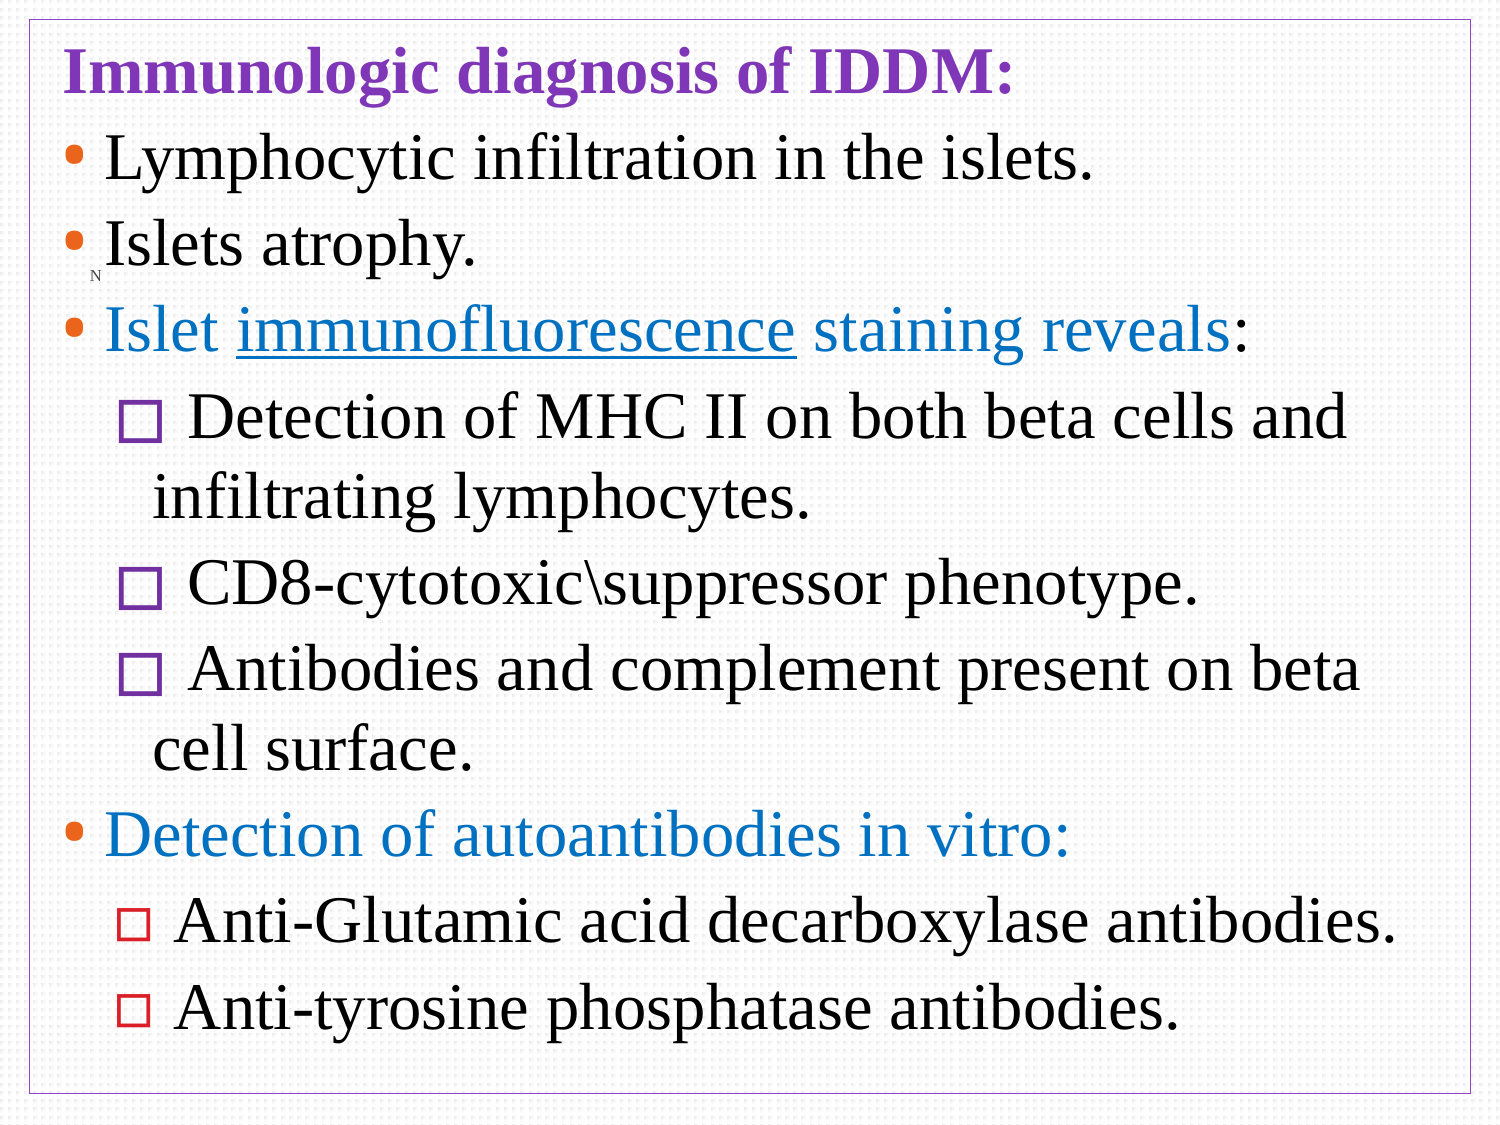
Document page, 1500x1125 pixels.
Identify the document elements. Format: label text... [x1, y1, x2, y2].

list Immunologic diagnosis of IDDM: Lymphocytic infiltration in the islets. Islets atrophy. Islet immunofluorescence staining reveals: Detection of MHC II on both beta cells and infiltrating lymphocytes. CD8-cytotoxic\suppressor phenotype. Antibodies and complement present on beta cell surface. Detection of autoantibodies in vitro: Anti-Glutamic acid decarboxylase antibodies. Anti-tyrosine phosphatase antibodies. [29, 19, 1471, 1094]
